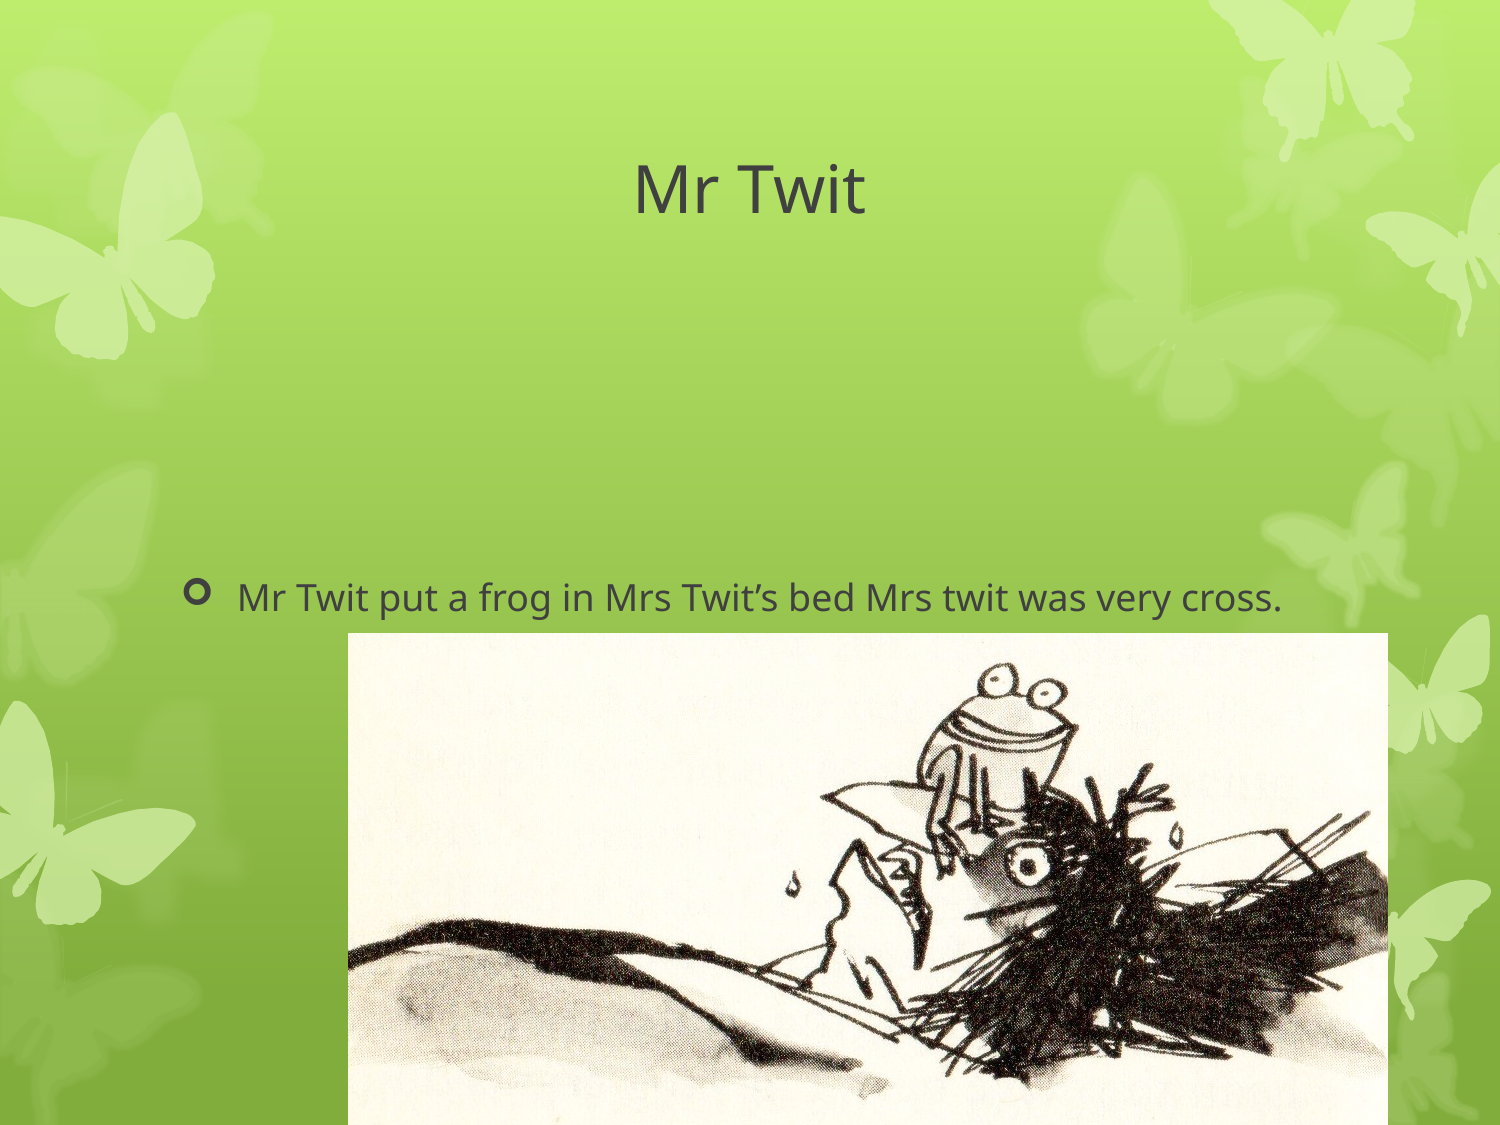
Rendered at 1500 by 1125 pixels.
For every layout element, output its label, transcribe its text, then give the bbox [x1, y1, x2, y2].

list Mr Twit put a frog in Mrs Twit’s bed Mrs twit was very cross. [165, 296, 1335, 962]
picture [347, 632, 1389, 1125]
title Mr Twit [165, 110, 1335, 263]
